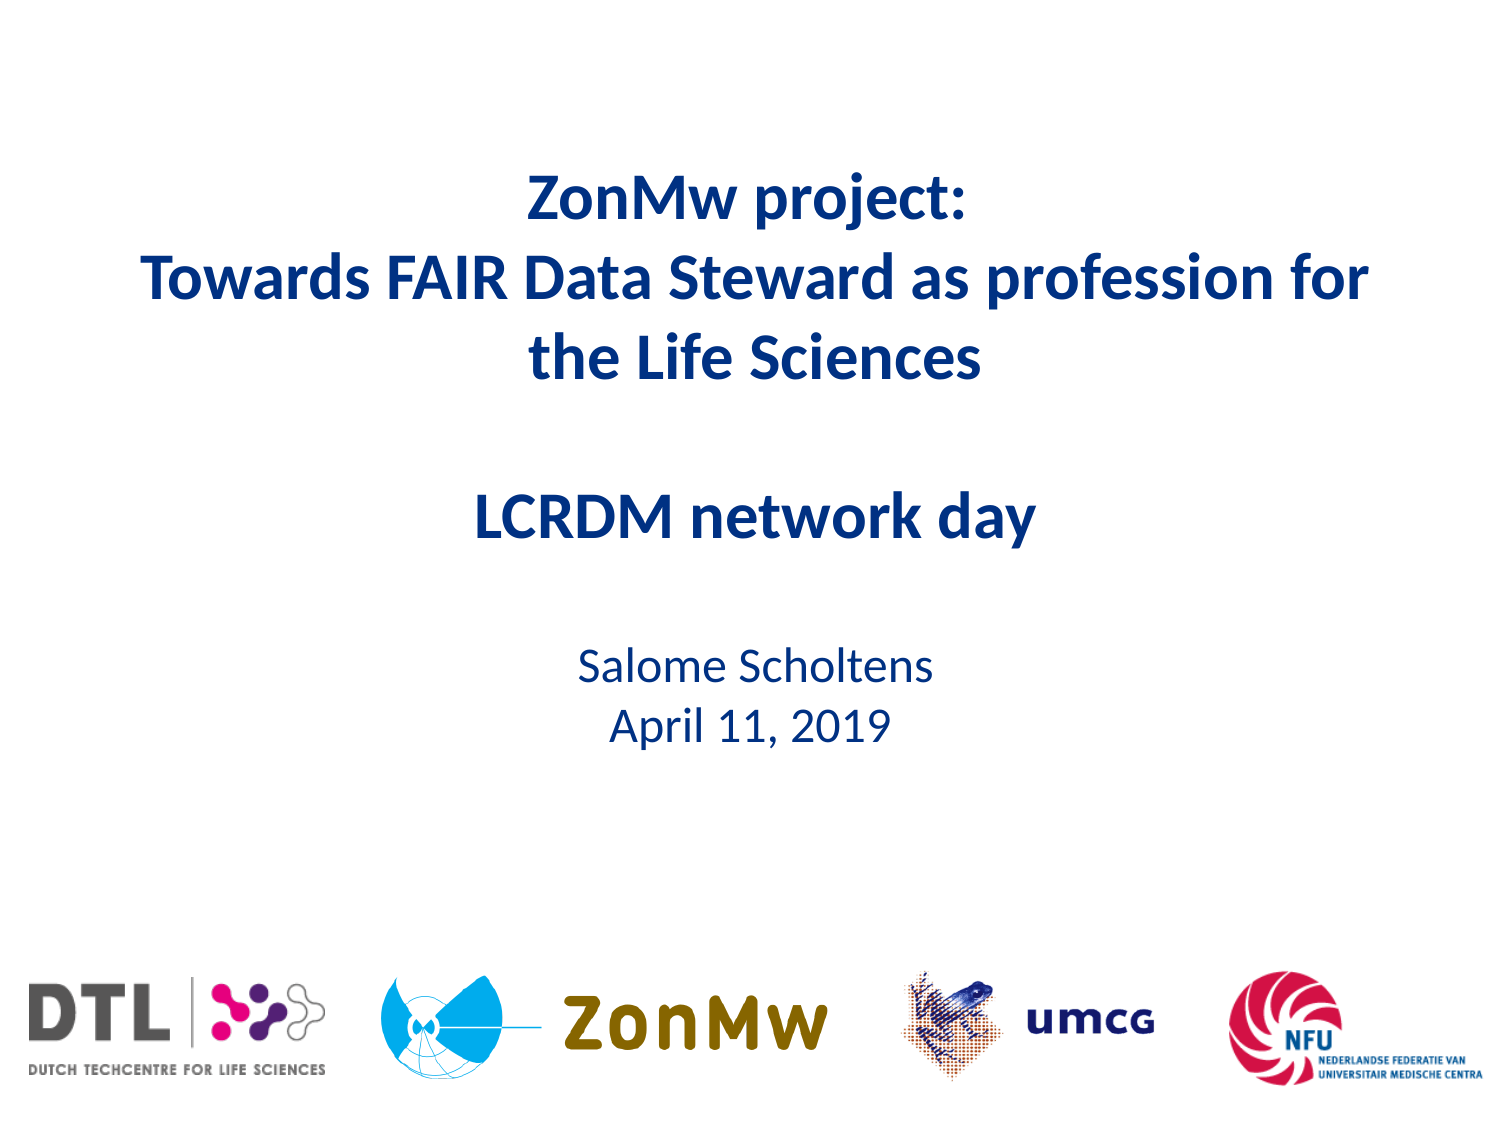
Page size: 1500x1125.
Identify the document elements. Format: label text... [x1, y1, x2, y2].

slide_number 1 [1074, 1042, 1425, 1103]
picture [381, 974, 828, 1079]
picture [1220, 957, 1487, 1093]
picture [884, 959, 1162, 1094]
title ZonMw project: Towards FAIR Data Steward as profession for the Life Sciences LCRDM network day Salome Scholtens April 11, 2019 [100, 124, 1412, 781]
picture [28, 977, 326, 1076]
